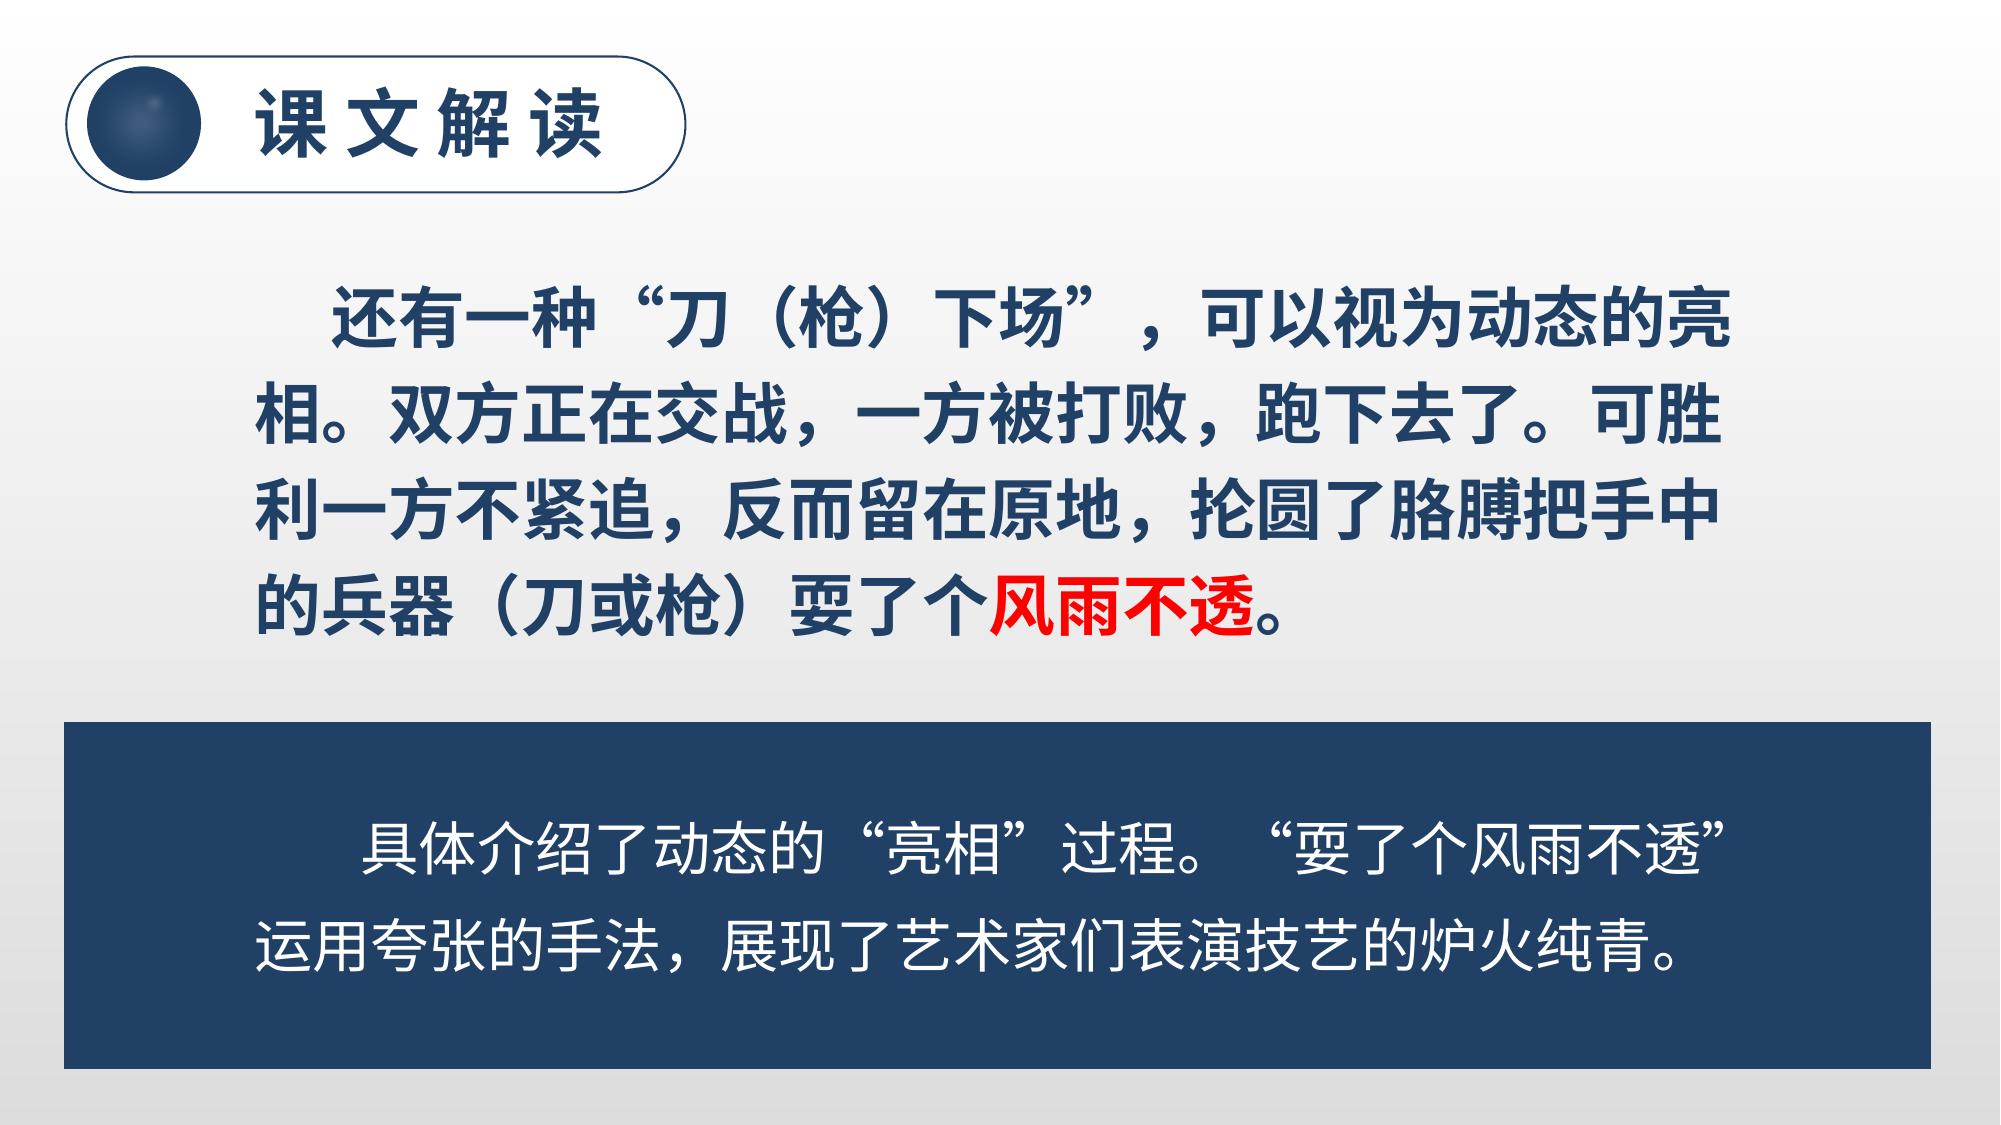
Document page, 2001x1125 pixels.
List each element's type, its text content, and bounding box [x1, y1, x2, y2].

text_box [65, 722, 1931, 1068]
text_box 还有一种“刀（枪）下场”，可以视为动态的亮相。双方正在交战，一方被打败，跑下去了。可胜利一方不紧追，反而留在原地，抡圆了胳膊把手中的兵器（刀或枪）耍了个风雨不透。 [239, 252, 1764, 652]
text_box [66, 53, 686, 193]
